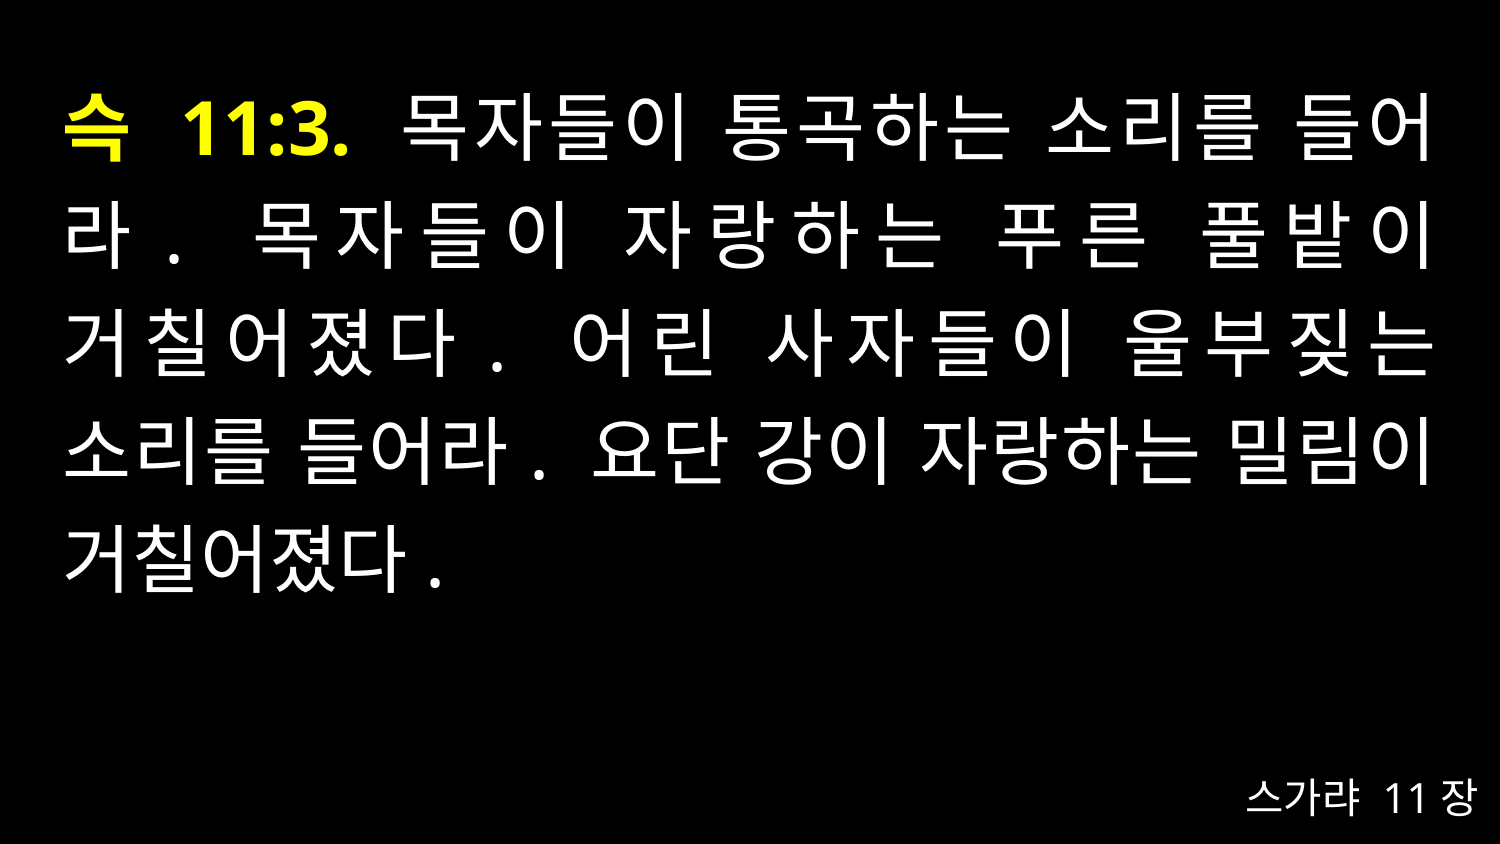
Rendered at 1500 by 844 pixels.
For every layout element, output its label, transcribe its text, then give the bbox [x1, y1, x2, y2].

title 슥 11:3. 목자들이 통곡하는 소리를 들어라. 목자들이 자랑하는 푸른 풀밭이 거칠어졌다. 어린 사자들이 울부짖는 소리를 들어라. 요단 강이 자랑하는 밀림이 거칠어졌다. [0, 0, 1500, 844]
subtitle 스가랴 11장 [916, 770, 1500, 844]
